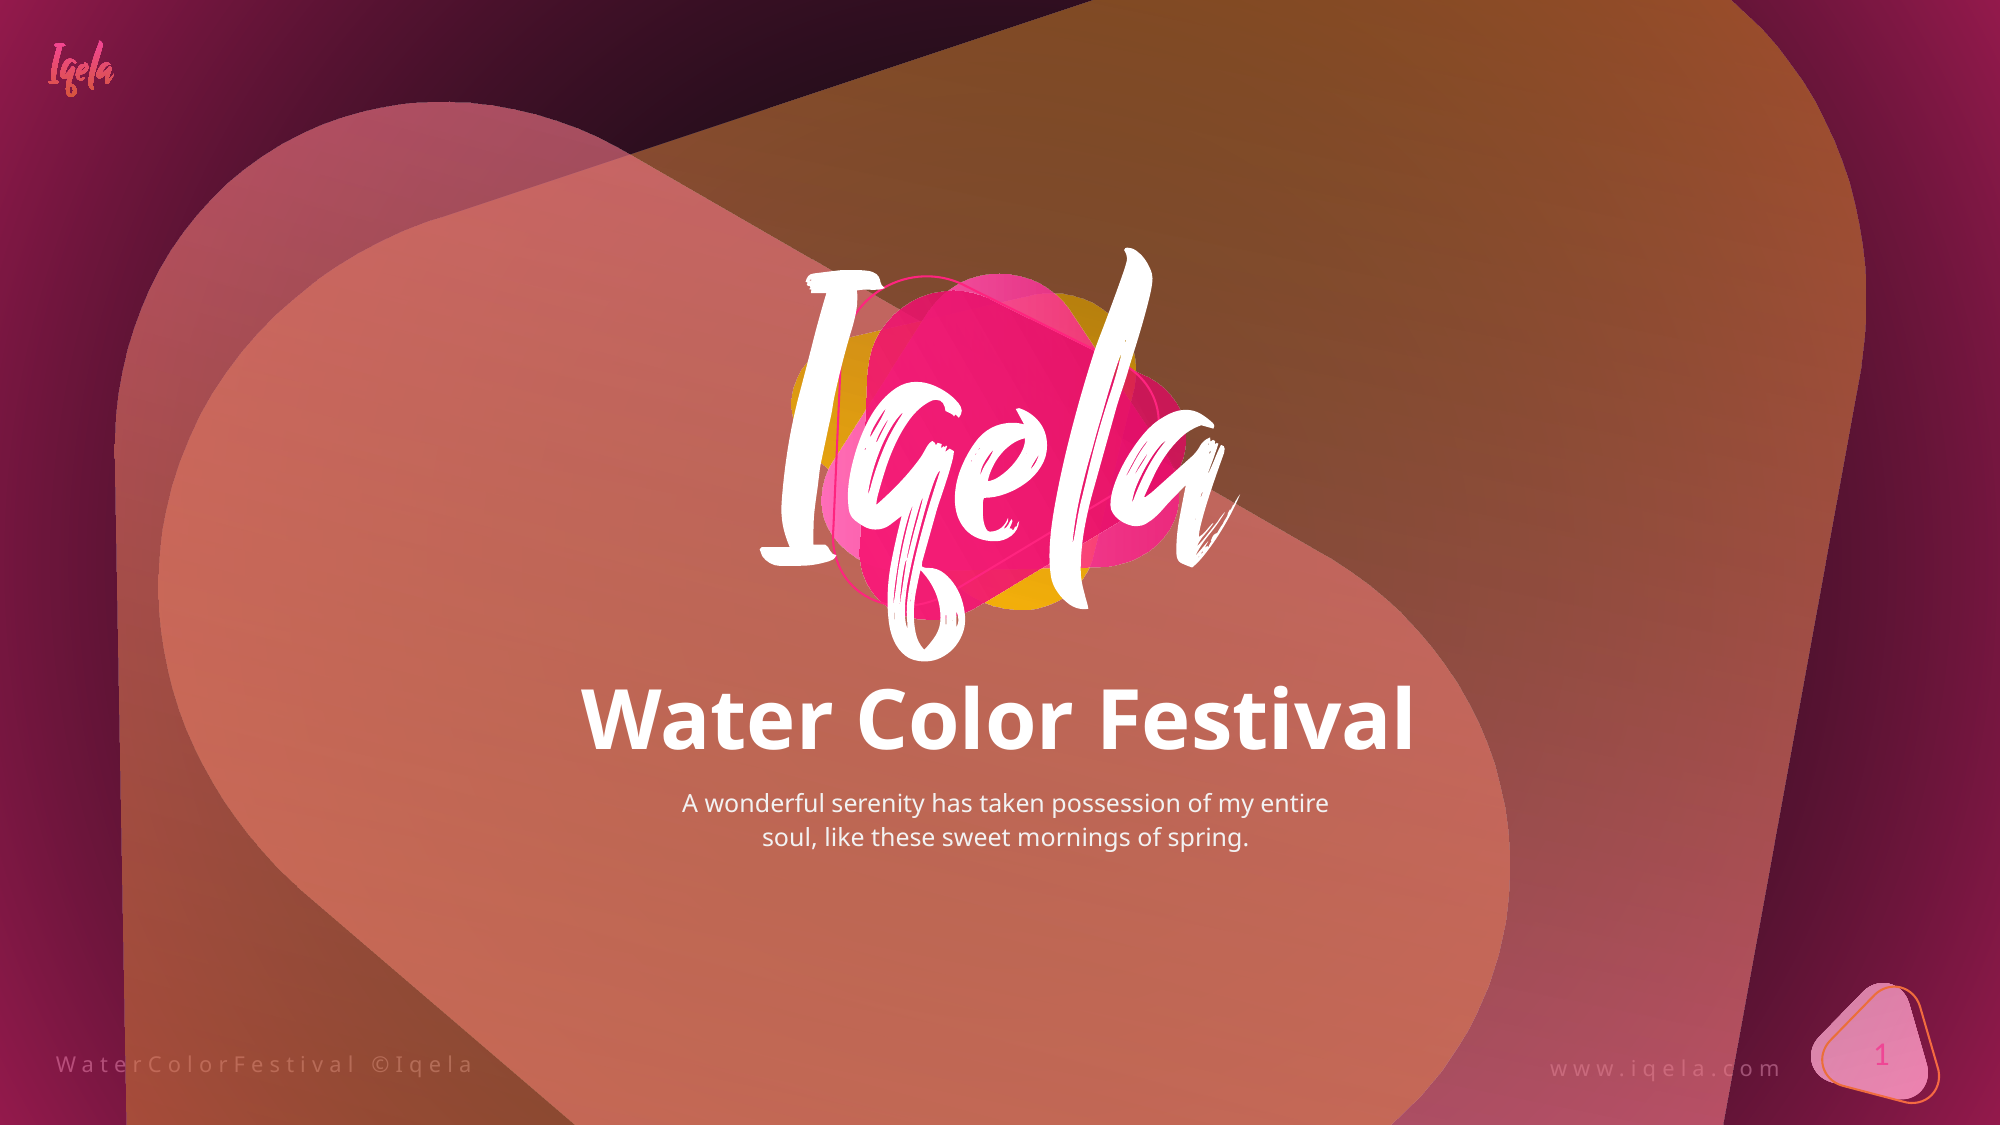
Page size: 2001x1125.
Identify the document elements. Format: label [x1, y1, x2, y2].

picture [0, 0, 2000, 1125]
text_box [788, 269, 1179, 591]
